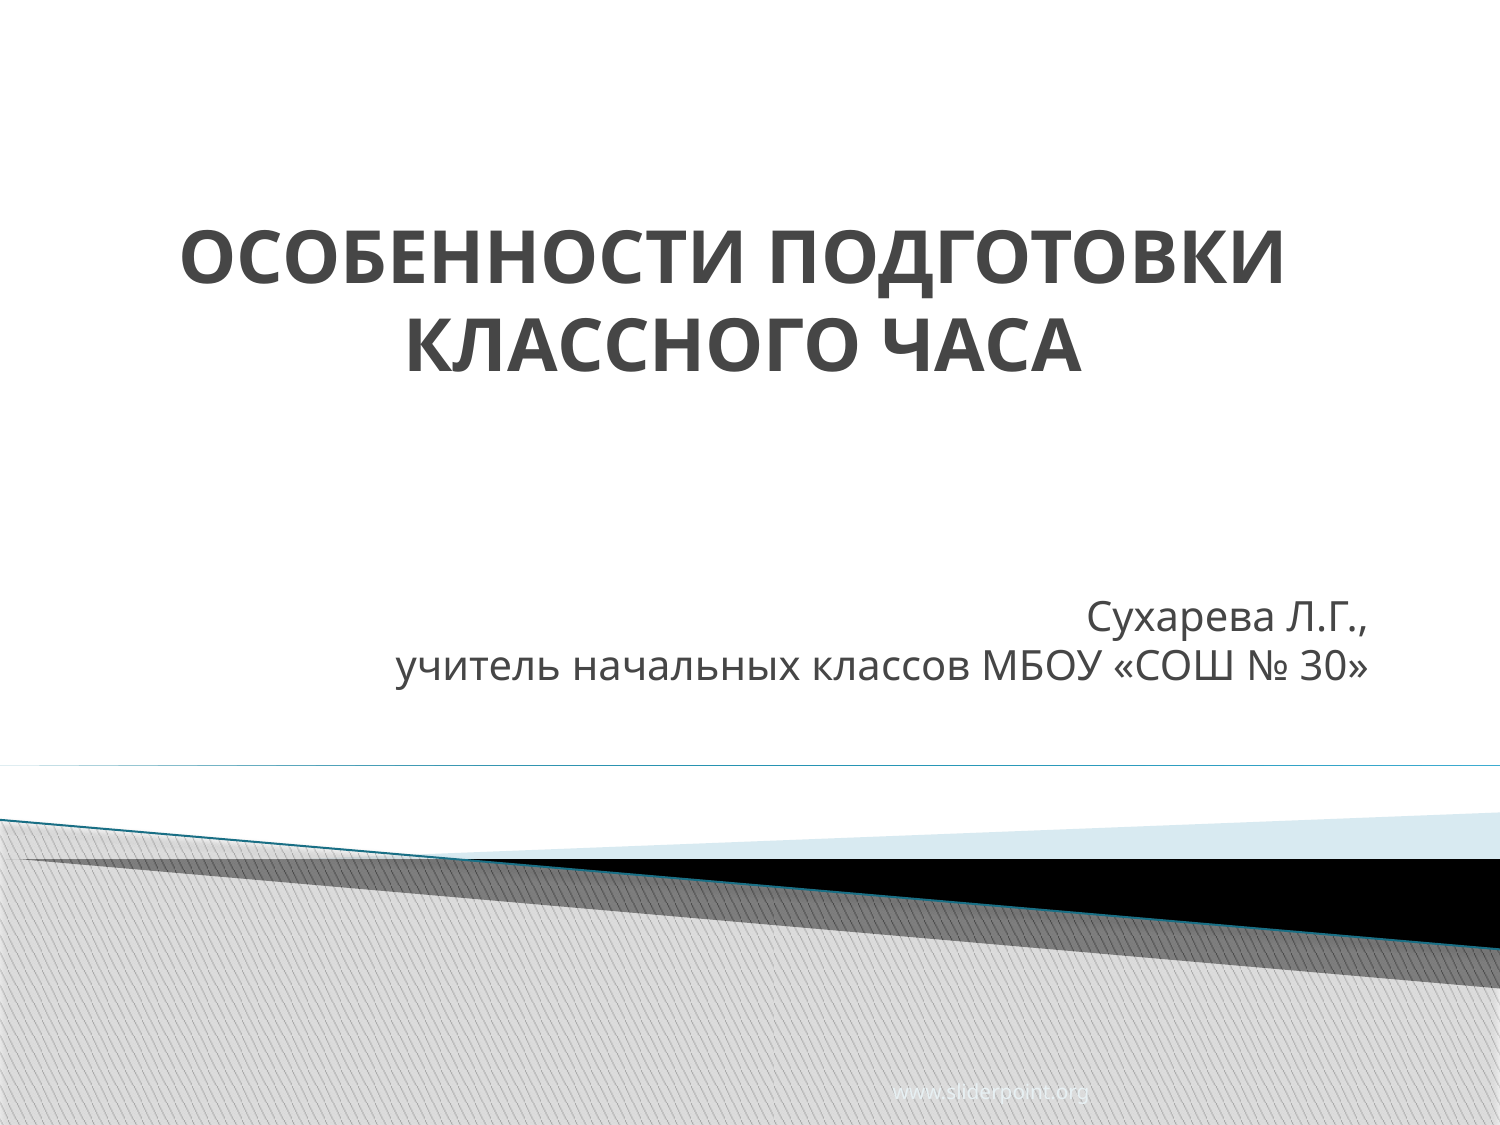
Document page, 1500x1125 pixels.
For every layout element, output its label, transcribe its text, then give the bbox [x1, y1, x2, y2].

footer www.sliderpoint.org [718, 1051, 1105, 1112]
title ОСОБЕННОСТИ ПОДГОТОВКИ КЛАССНОГО ЧАСА [105, 199, 1381, 500]
subtitle Сухарева Л.Г., учитель начальных классов МБОУ «СОШ № 30» [112, 592, 1388, 790]
picture [5, 859, 1500, 989]
